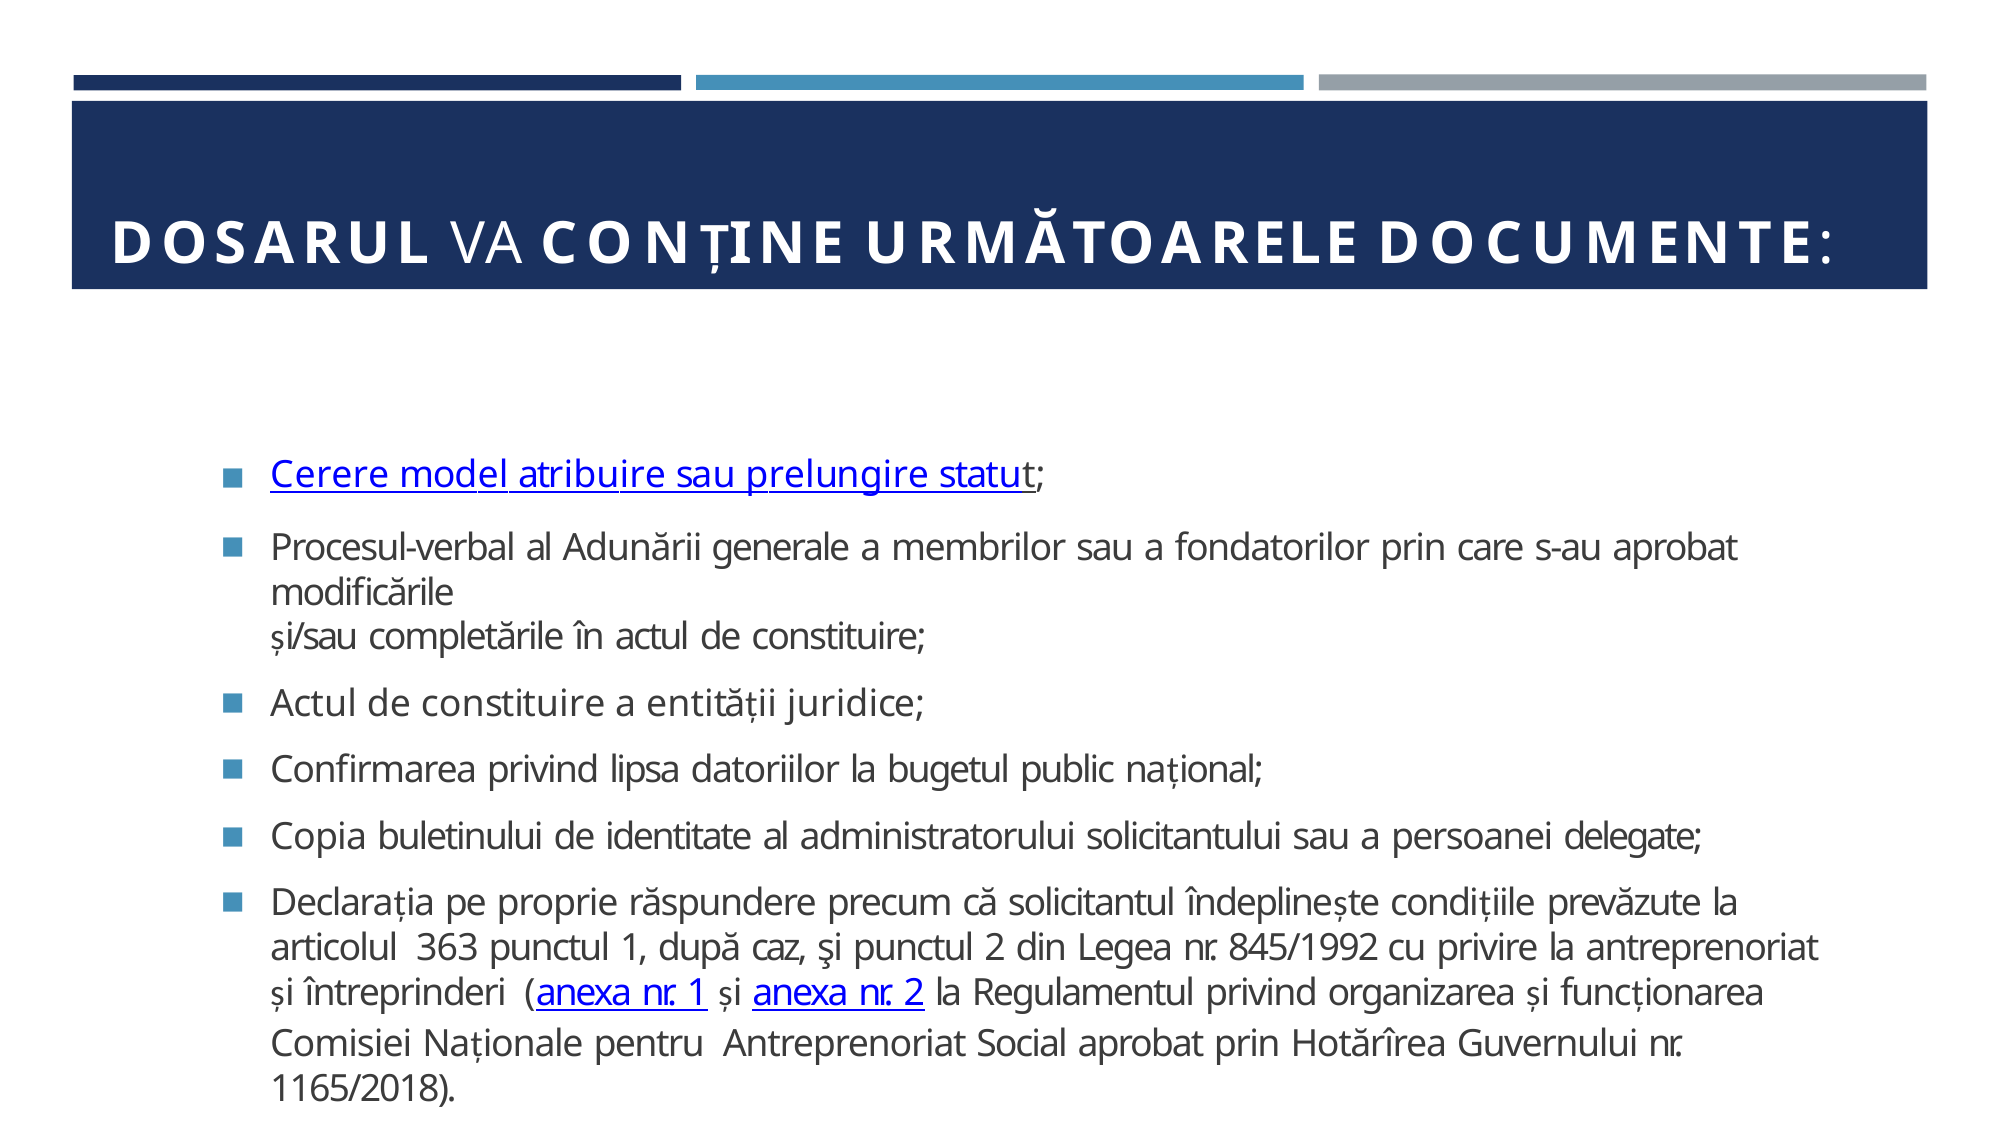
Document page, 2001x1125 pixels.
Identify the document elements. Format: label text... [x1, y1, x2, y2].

list Cerere model atribuire sau prelungire statut; Procesul-verbal al Adunării generale a membrilor sau a fondatorilor prin care s-au aprobat modificările și/sau completările în actul de constituire; Actul de constituire a entității juridice; Confirmarea privind lipsa datoriilor la bugetul public național; Copia buletinului de identitate al administratorului solicitantului sau a persoanei delegate; Declarația pe proprie răspundere precum că solicitantul îndeplinește condițiile prevăzute la articolul 363 punctul 1, după caz, şi punctul 2 din Legea nr. 845/1992 cu privire la antreprenoriat și întreprinderi (anexa nr. 1 și anexa nr. 2 la Regulamentul privind organizarea și funcționarea Comisiei Naționale pentru Antreprenoriat Social aprobat prin Hotărîrea Guvernului nr. 1165/2018). [154, 426, 1846, 1110]
title DOSARUL VA CONȚINE URMĂTOARELE DOCUMENTE: [71, 100, 1928, 290]
